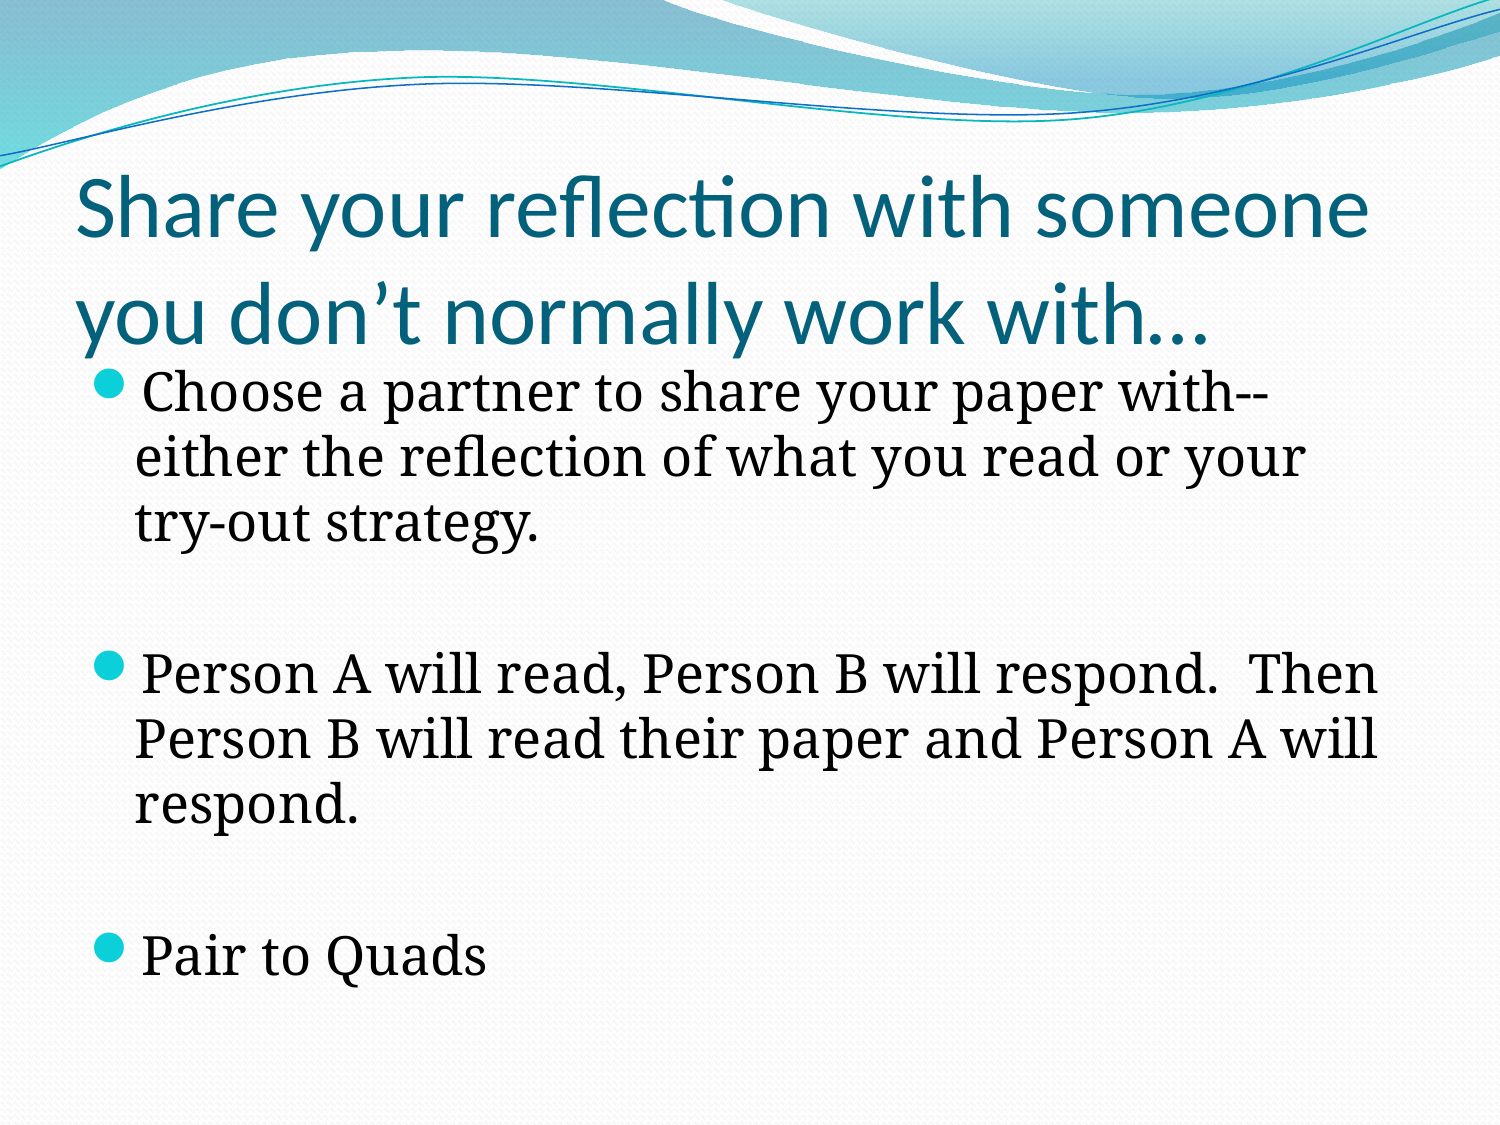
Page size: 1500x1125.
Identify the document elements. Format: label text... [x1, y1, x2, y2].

list Choose a partner to share your paper with-- either the reflection of what you read or your try-out strategy. Person A will read, Person B will respond. Then Person B will read their paper and Person A will respond. Pair to Quads [75, 350, 1425, 1063]
title Share your reflection with someone you don’t normally work with… [75, 45, 1425, 350]
